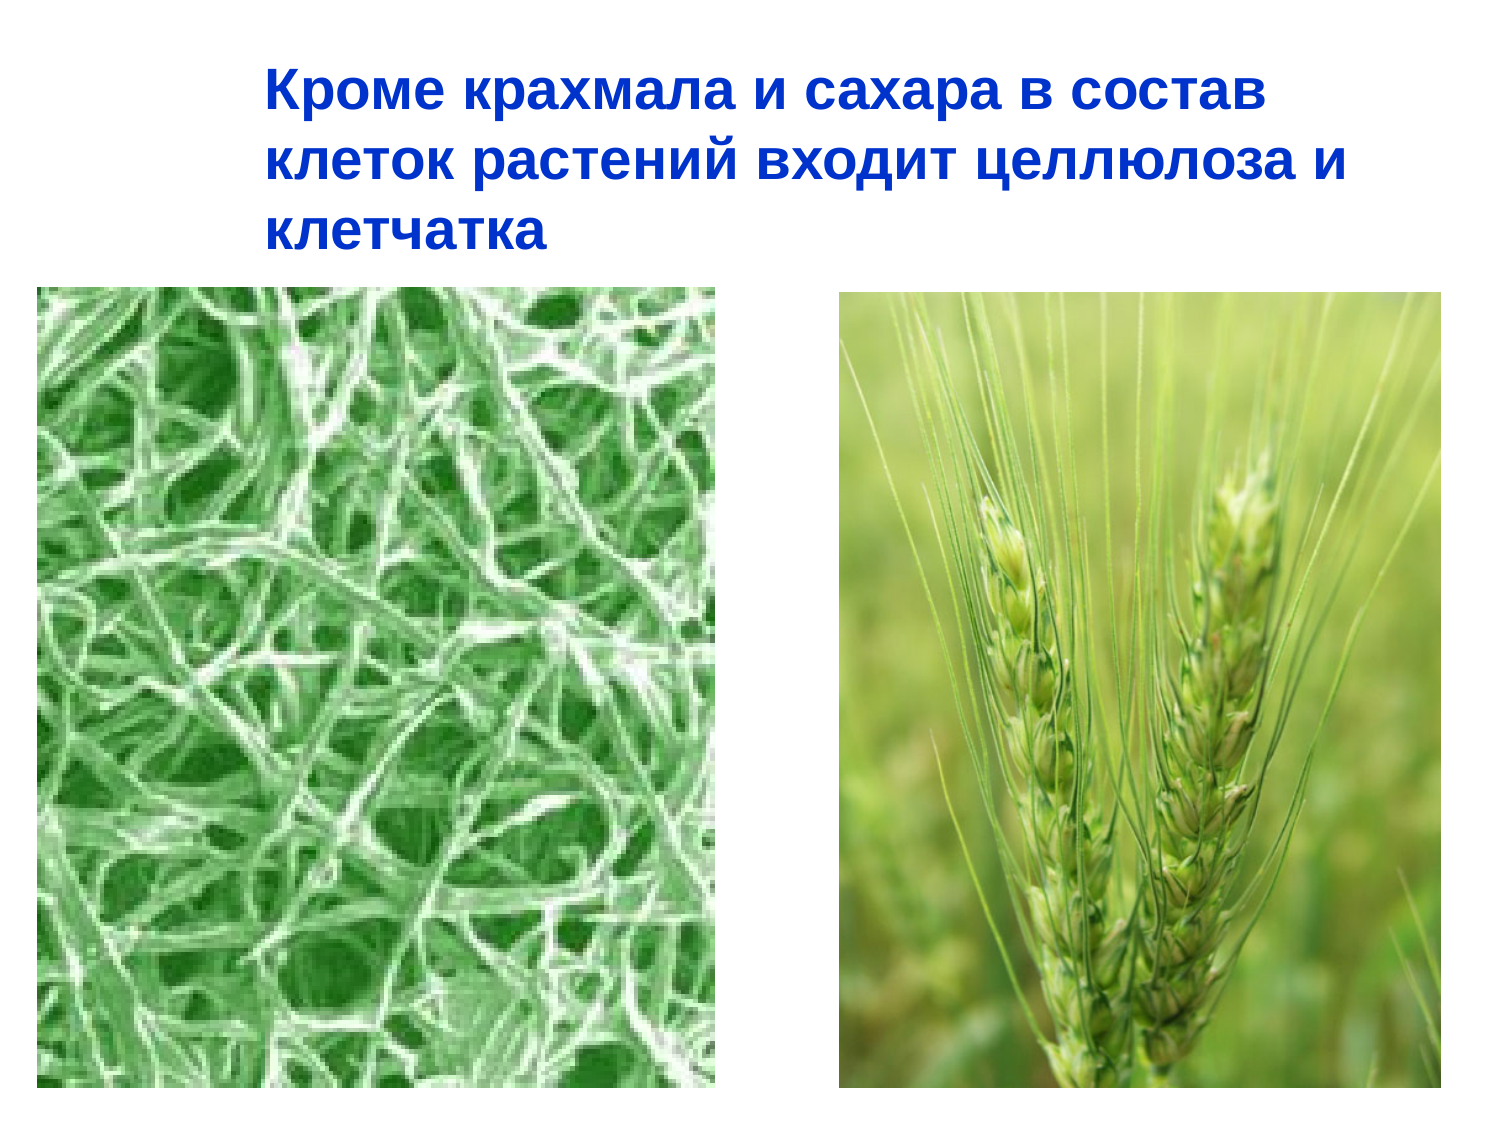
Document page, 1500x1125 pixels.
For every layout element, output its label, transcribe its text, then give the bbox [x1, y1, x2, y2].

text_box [838, 292, 1441, 1088]
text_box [37, 287, 715, 1088]
text_box Кроме крахмала и сахара в состав клеток растений входит целлюлоза и клетчатка [249, 31, 1400, 282]
